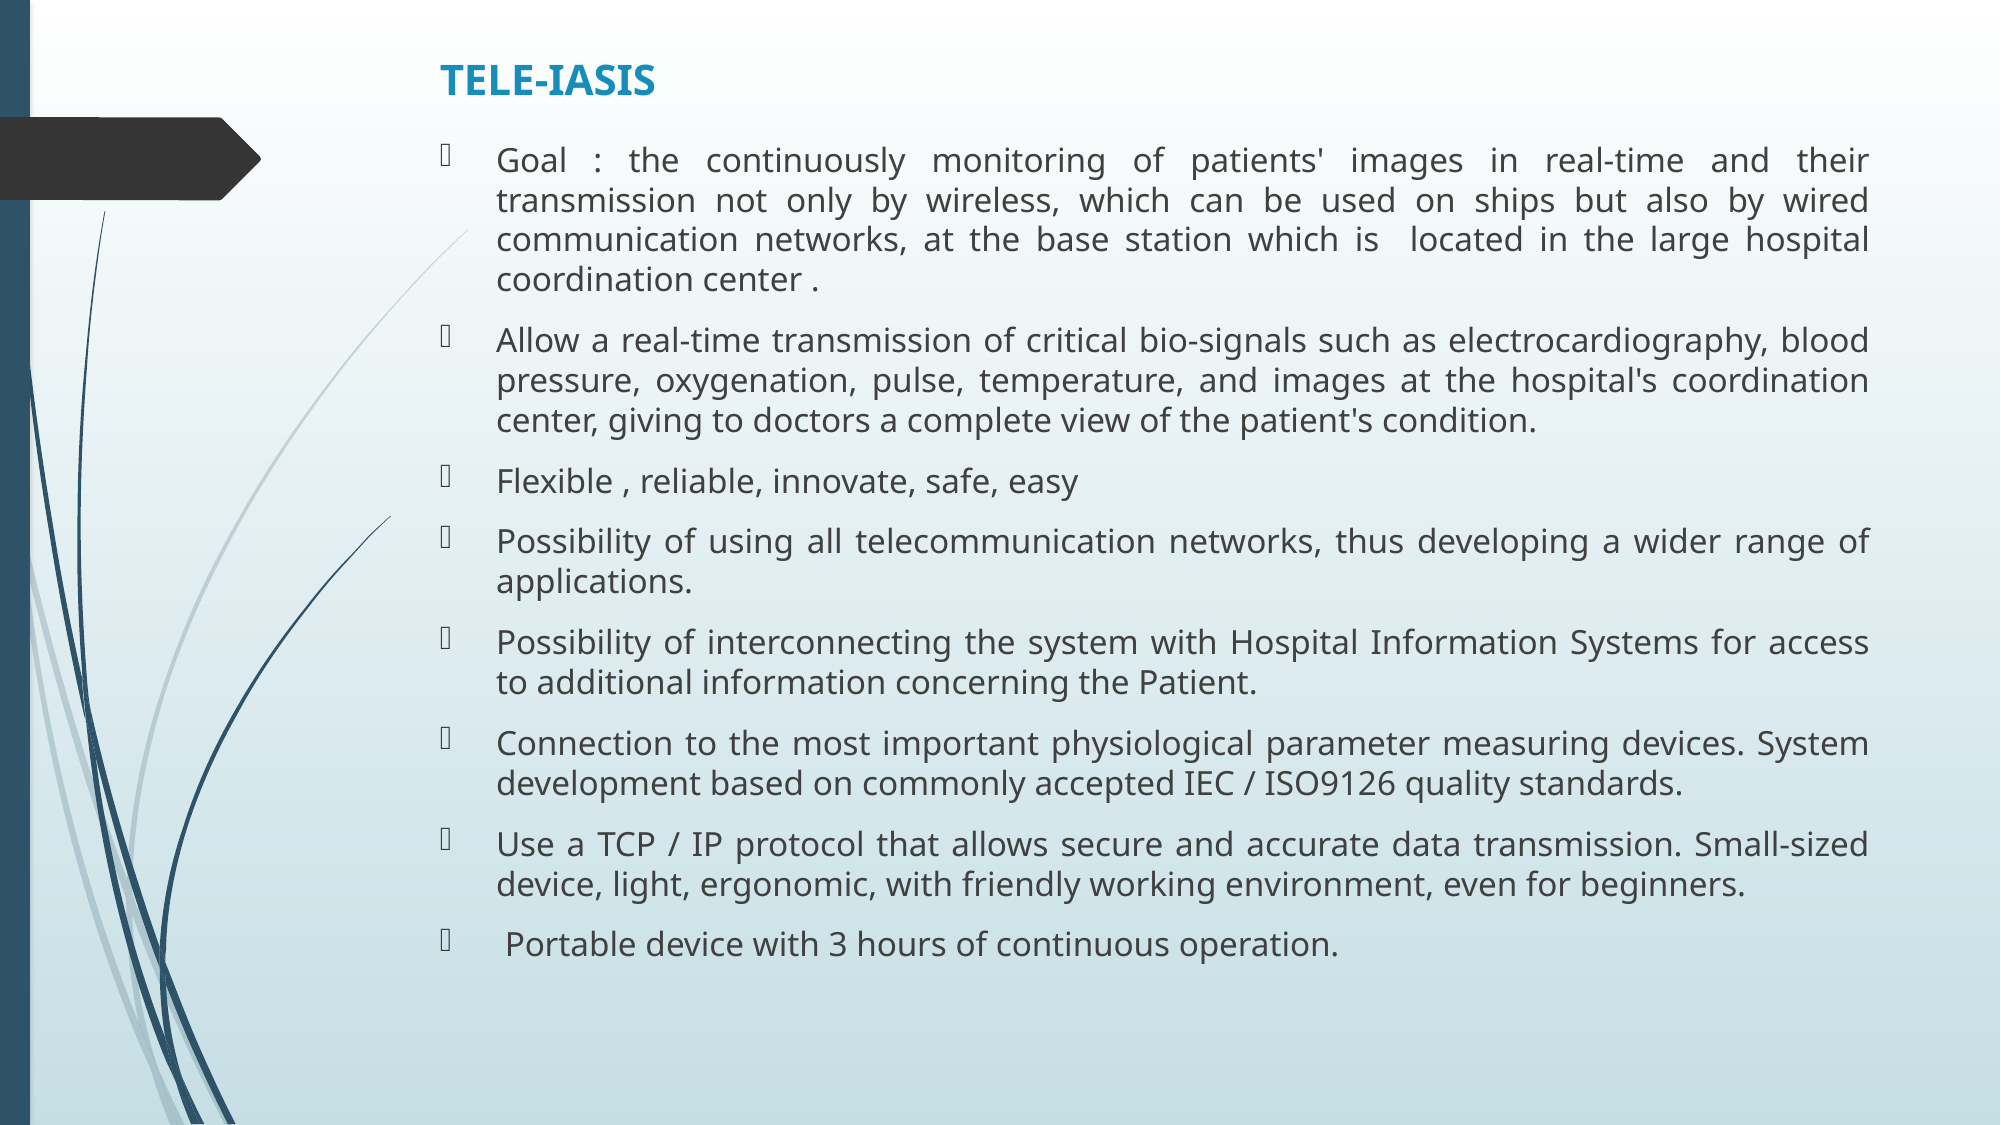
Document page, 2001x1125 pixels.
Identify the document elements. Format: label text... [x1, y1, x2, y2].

title TELE-IASIS [424, 46, 1887, 131]
list Goal : the continuously monitoring of patients' images in real-time and their transmission not only by wireless, which can be used on ships but also by wired communication networks, at the base station which is located in the large hospital coordination center . Allow a real-time transmission of critical bio-signals such as electrocardiography, blood pressure, oxygenation, pulse, temperature, and images at the hospital's coordination center, giving to doctors a complete view of the patient's condition. Flexible , reliable, innovate, safe, easy Possibility of using all telecommunication networks, thus developing a wider range of applications. Possibility of interconnecting the system with Hospital Information Systems for access to additional information concerning the Patient. Connection to the most important physiological parameter measuring devices. System development based on commonly accepted IEC / ISO9126 quality standards. Use a TCP / IP protocol that allows secure and accurate data transmission. Small-sized device, light, ergonomic, with friendly working environment, even for beginners. Portable device with 3 hours of continuous operation. [424, 131, 1888, 1103]
